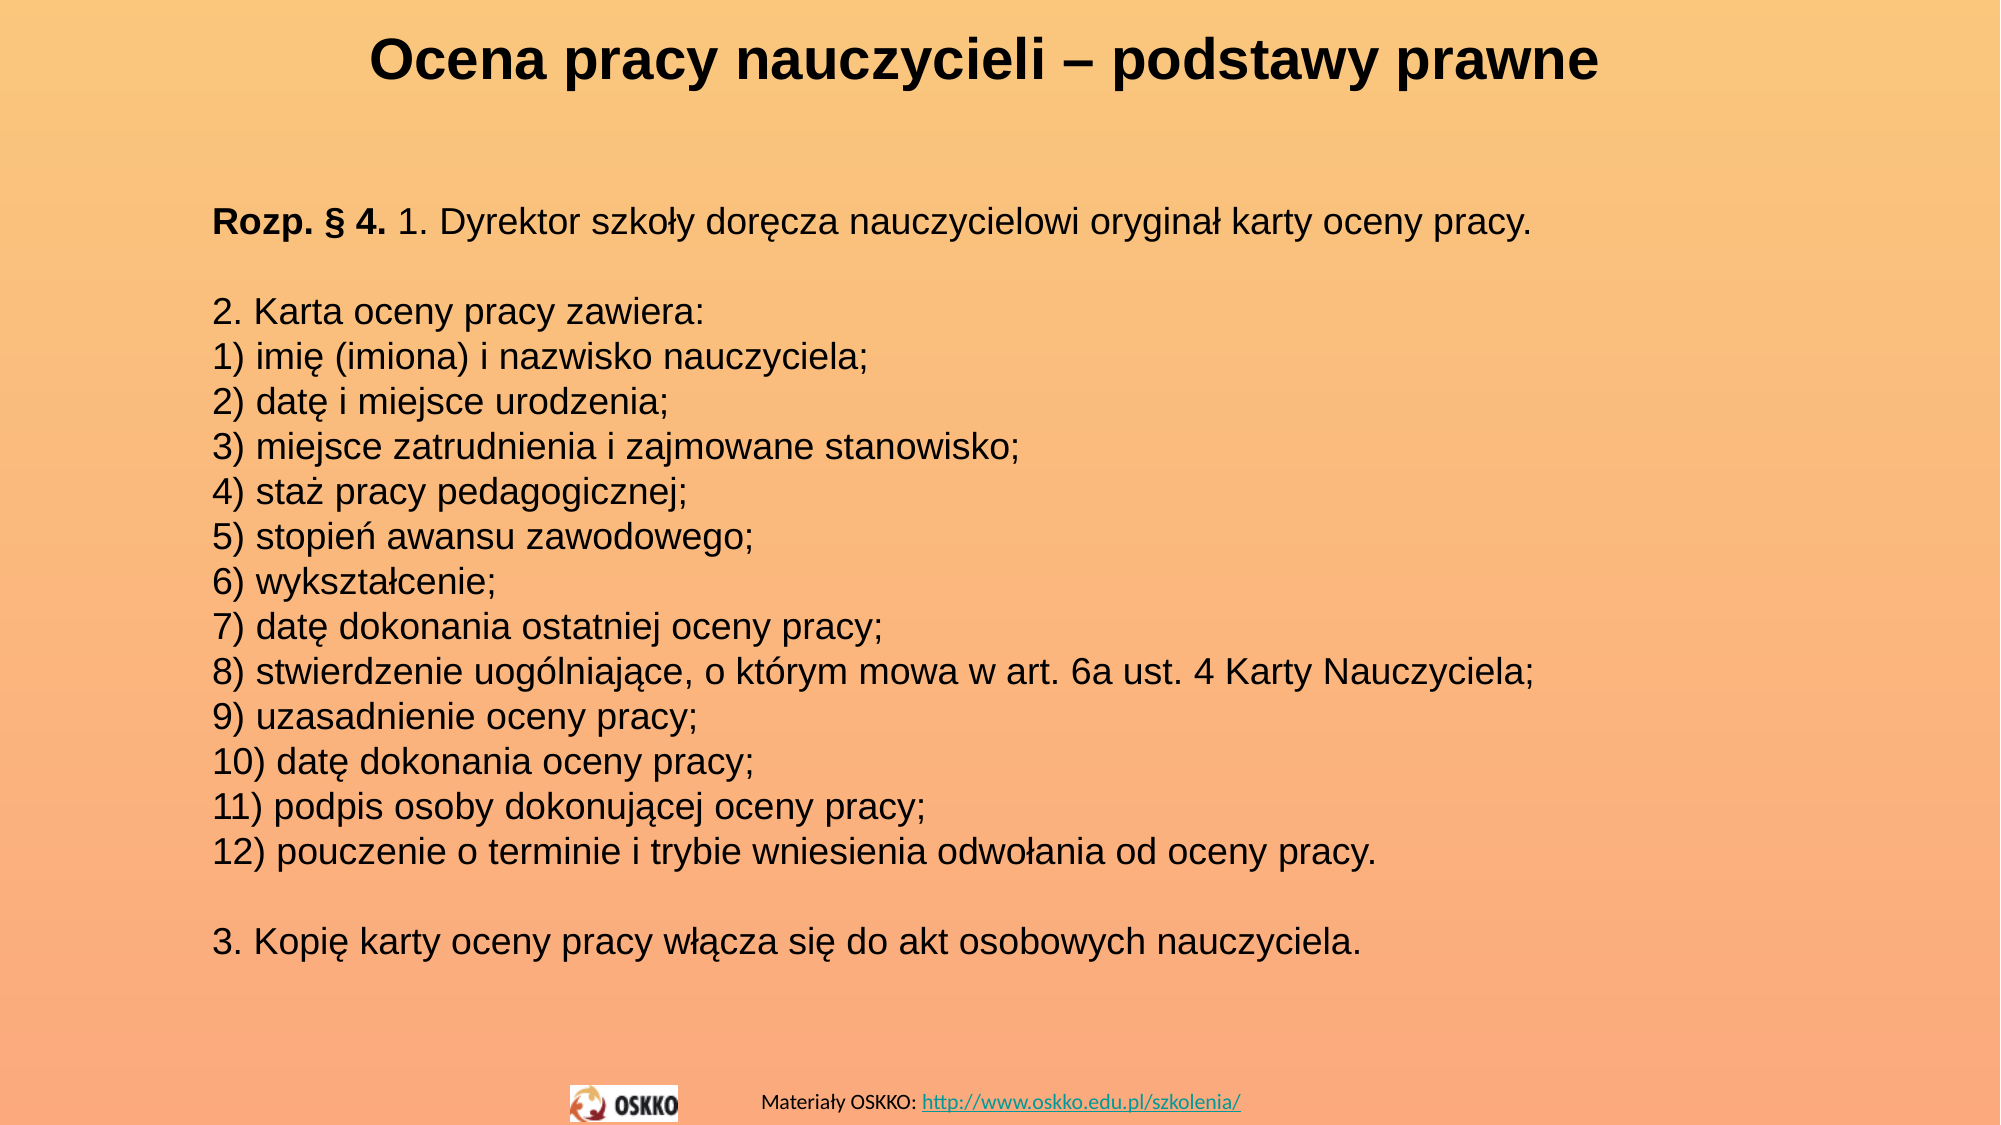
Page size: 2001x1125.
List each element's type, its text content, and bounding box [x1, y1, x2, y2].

text_box Ocena pracy nauczycieli – podstawy prawne [249, 13, 1721, 144]
text_box Rozp. § 4. 1. Dyrektor szkoły doręcza nauczycielowi oryginał karty oceny pracy. 2. Karta oceny pracy zawiera: 1) imię (imiona) i nazwisko nauczyciela; 2) datę i miejsce urodzenia; 3) miejsce zatrudnienia i zajmowane stanowisko; 4) staż pracy pedagogicznej; 5) stopień awansu zawodowego; 6) wykształcenie; 7) datę dokonania ostatniej oceny pracy; 8) stwierdzenie uogólniające, o którym mowa w art. 6a ust. 4 Karty Nauczyciela; 9) uzasadnienie oceny pracy; 10) datę dokonania oceny pracy; 11) podpis osoby dokonującej oceny pracy; 12) pouczenie o terminie i trybie wniesienia odwołania od oceny pracy. 3. Kopię karty oceny pracy włącza się do akt osobowych nauczyciela. [197, 144, 1848, 970]
picture [570, 1085, 678, 1123]
text_box Materiały OSKKO: http://www.oskko.edu.pl/szkolenia/ [493, 1080, 1524, 1122]
